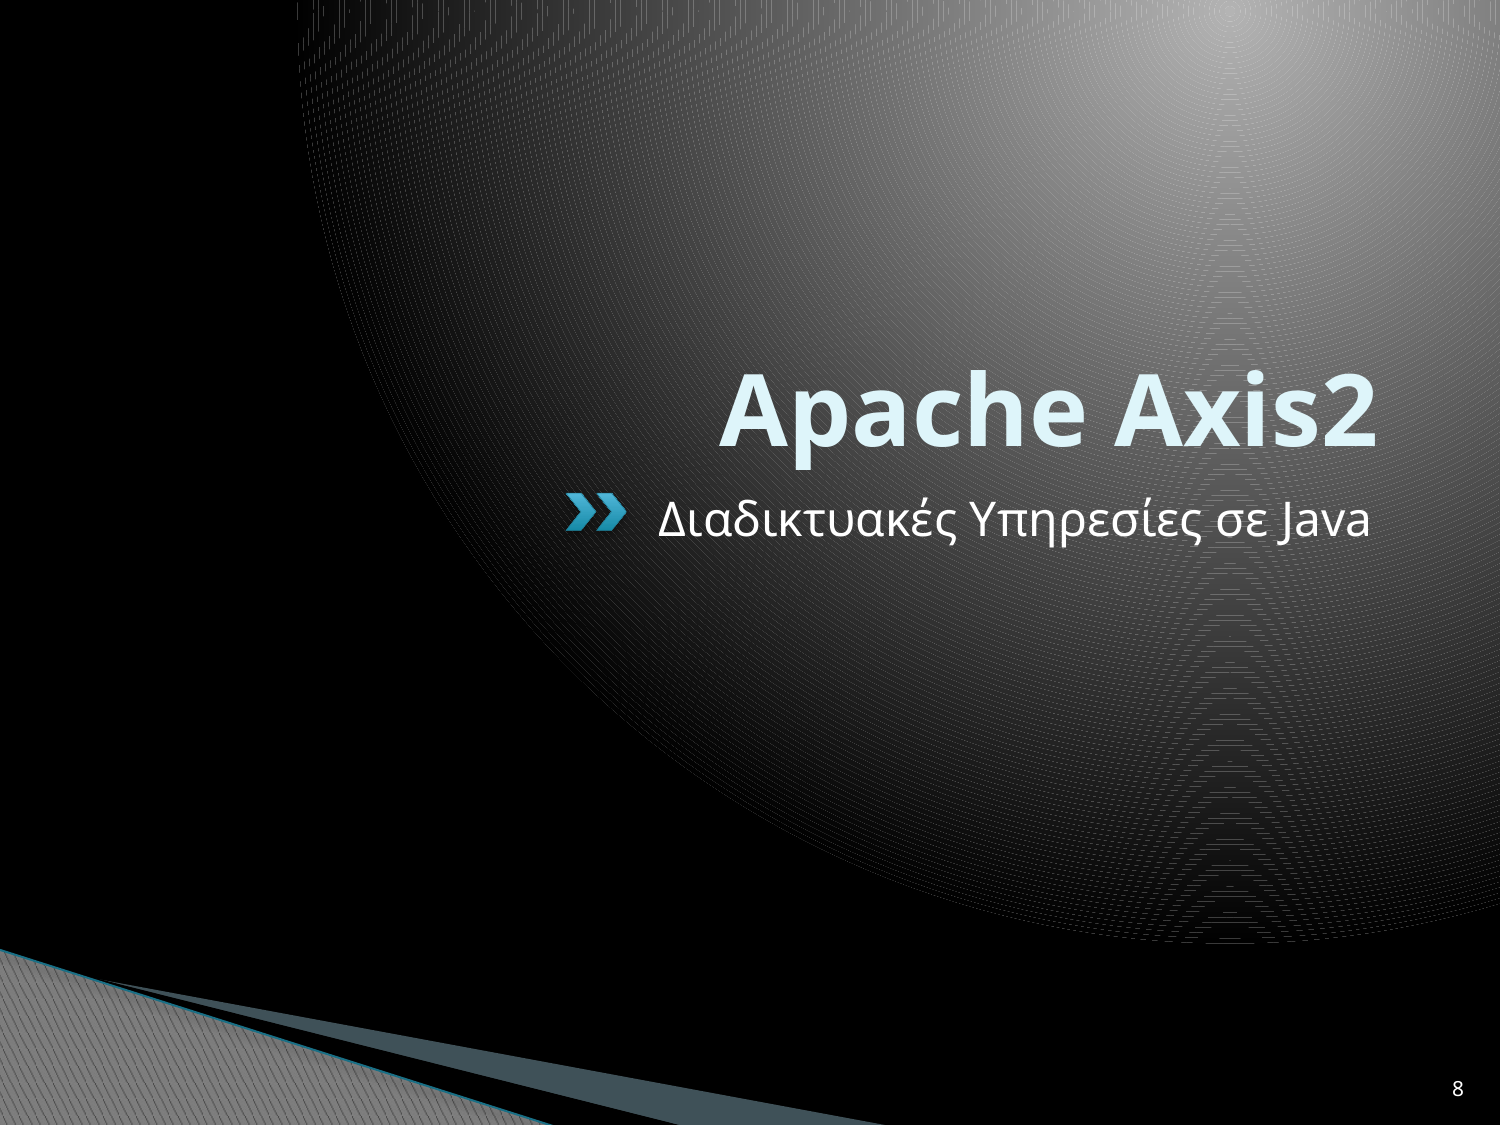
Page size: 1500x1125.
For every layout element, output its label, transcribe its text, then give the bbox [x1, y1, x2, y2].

slide_number 8 [1418, 1051, 1479, 1112]
picture [0, 952, 543, 1125]
title Apache Axis2 [118, 173, 1394, 474]
list Διαδικτυακές Υπηρεσίες σε Java [643, 480, 1394, 720]
